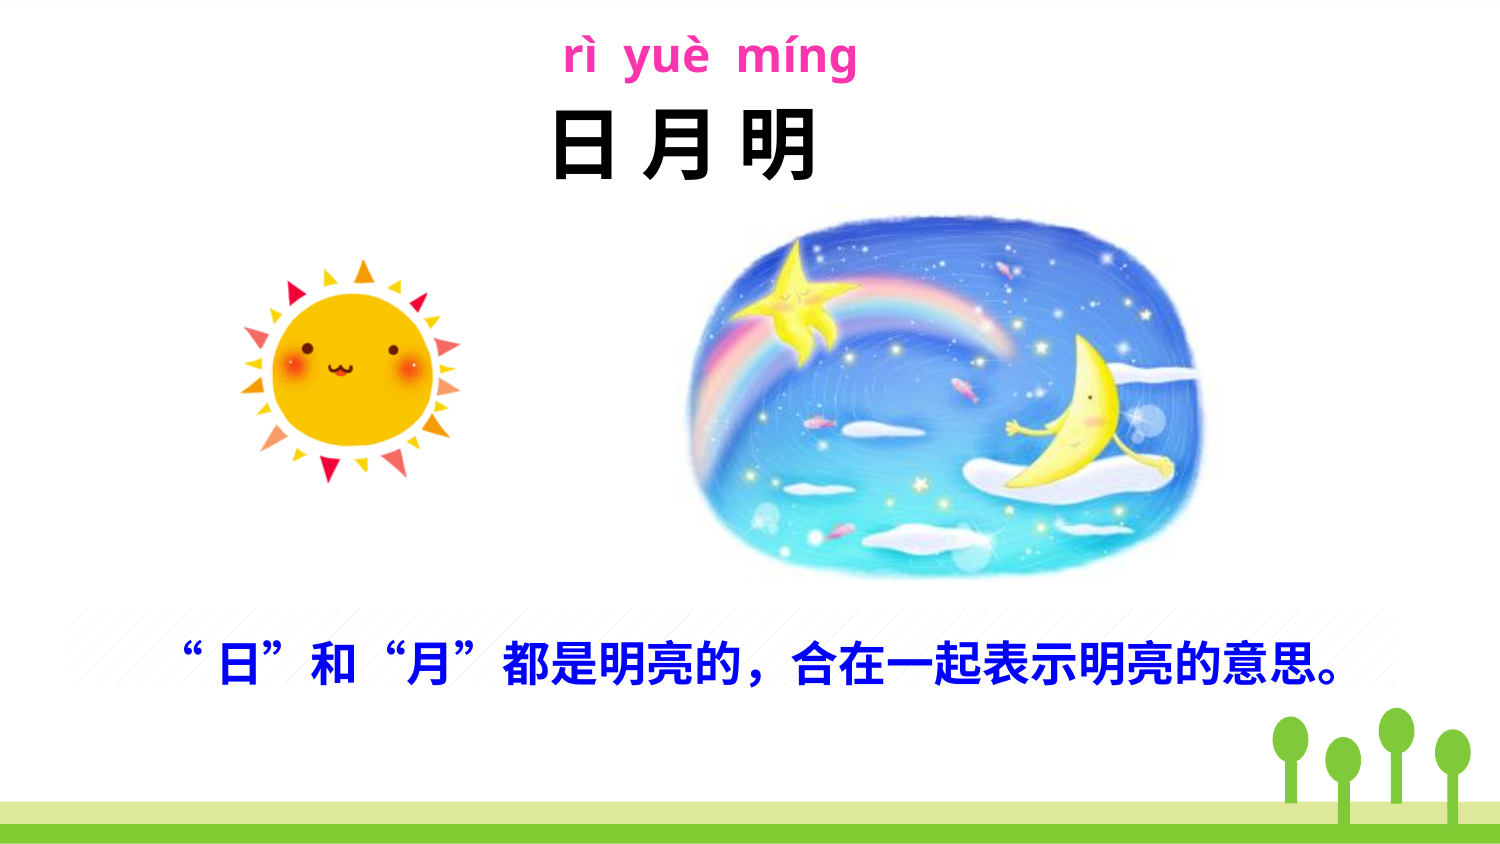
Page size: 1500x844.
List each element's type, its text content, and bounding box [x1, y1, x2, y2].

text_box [0, 707, 1500, 844]
picture [0, 0, 1500, 707]
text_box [517, 17, 904, 198]
text_box “日”和“月”都是明亮的，合在一起表示明亮的意思。 [66, 608, 1398, 687]
